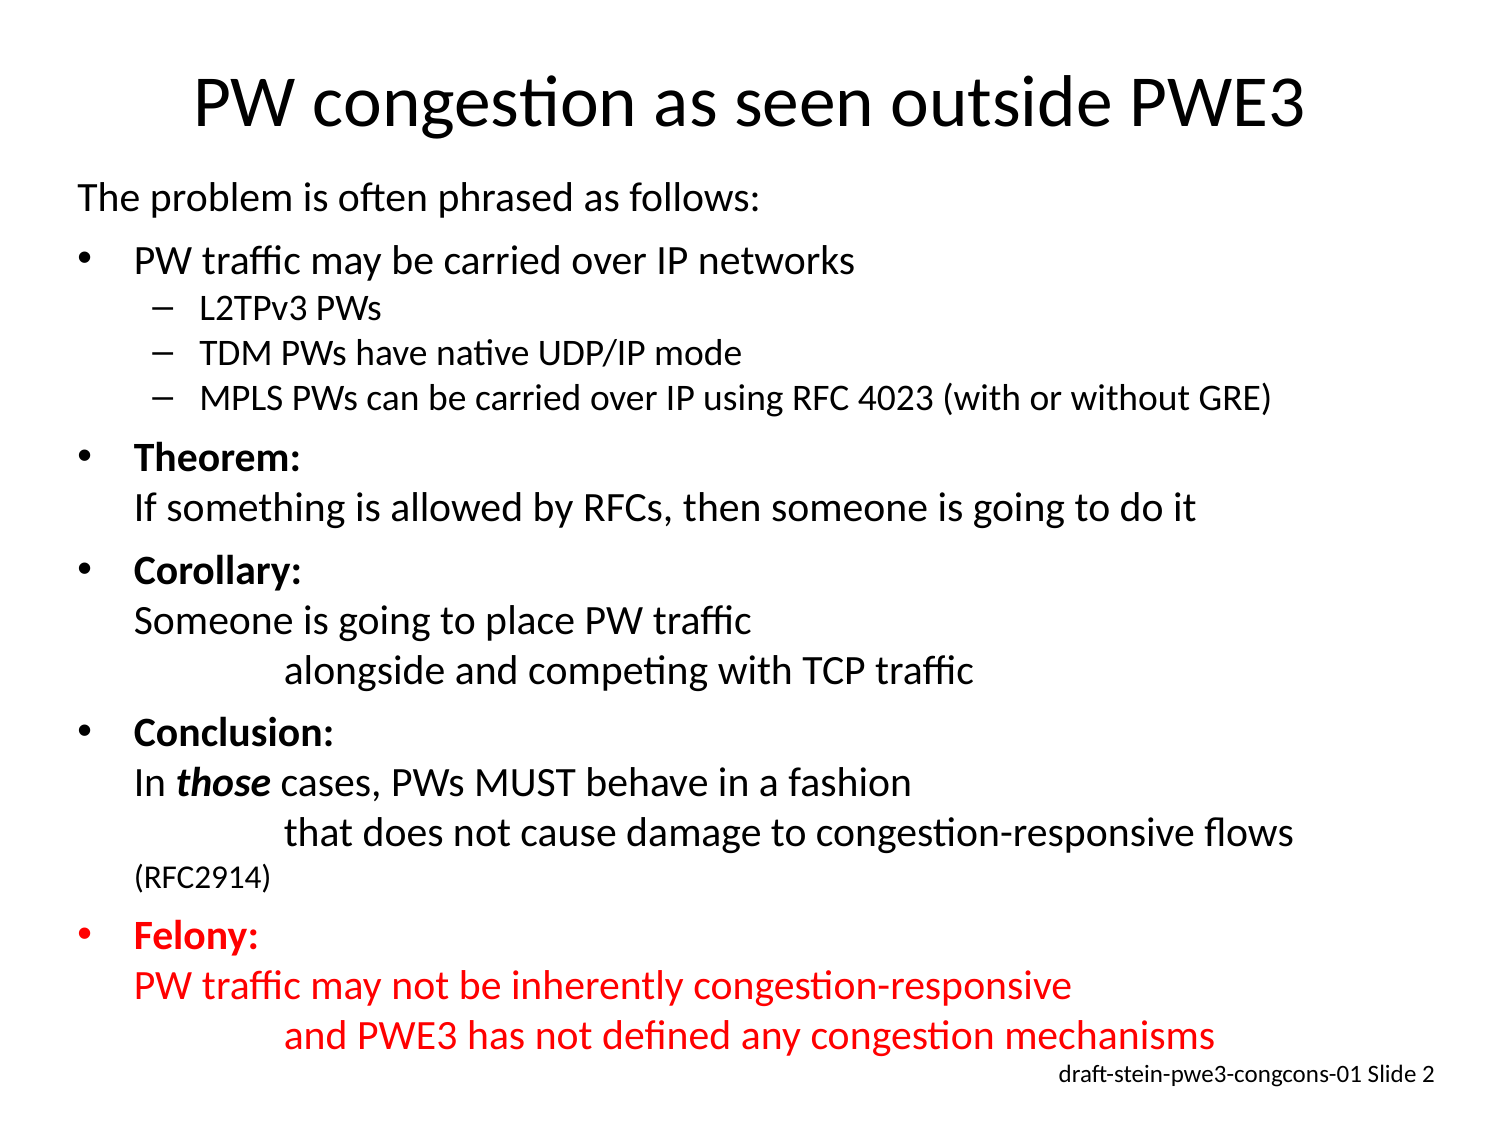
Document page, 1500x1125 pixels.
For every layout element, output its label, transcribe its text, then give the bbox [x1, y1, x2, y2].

slide_number draft-stein-pwe3-congcons-01 Slide 2 [1043, 1042, 1457, 1103]
list The problem is often phrased as follows: PW traffic may be carried over IP networks L2TPv3 PWs TDM PWs have native UDP/IP mode MPLS PWs can be carried over IP using RFC 4023 (with or without GRE) Theorem: If something is allowed by RFCs, then someone is going to do it Corollary: Someone is going to place PW traffic alongside and competing with TCP traffic Conclusion: In those cases, PWs MUST behave in a fashion that does not cause damage to congestion-responsive flows (RFC2914) Felony: PW traffic may not be inherently congestion-responsive and PWE3 has not defined any congestion mechanisms [62, 162, 1444, 1057]
title PW congestion as seen outside PWE3 [75, 45, 1425, 150]
